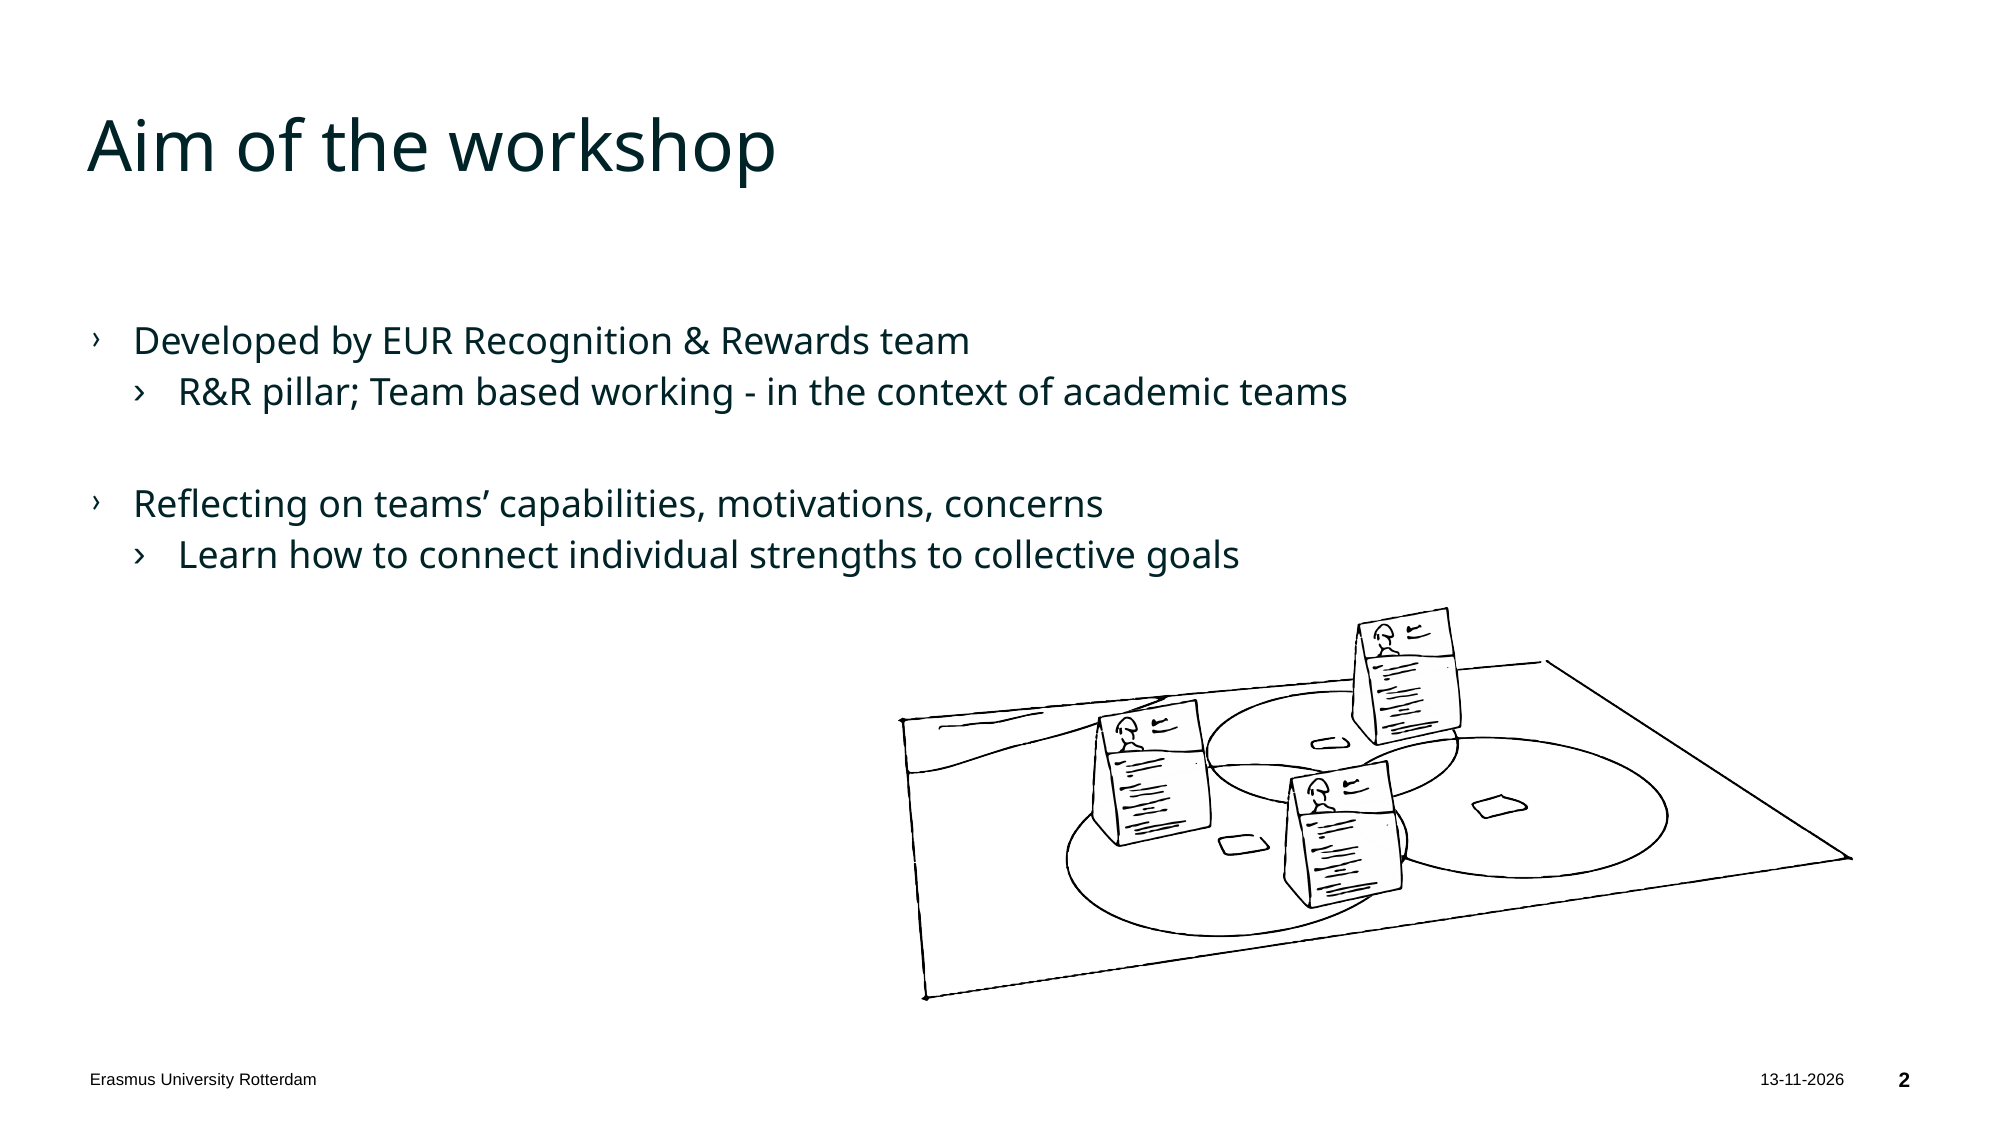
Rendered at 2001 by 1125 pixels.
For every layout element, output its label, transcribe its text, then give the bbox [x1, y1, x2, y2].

title Aim of the workshop [87, 118, 891, 235]
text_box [898, 607, 1853, 1001]
list Developed by EUR Recognition & Rewards team R&R pillar; Team based working - in the context of academic teams Reflecting on teams’ capabilities, motivations, concerns Learn how to connect individual strengths to collective goals [89, 322, 1911, 1035]
slide_number 2 [1866, 1068, 1911, 1090]
footer Erasmus University Rotterdam [89, 1068, 1708, 1090]
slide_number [1730, 1068, 1845, 1090]
